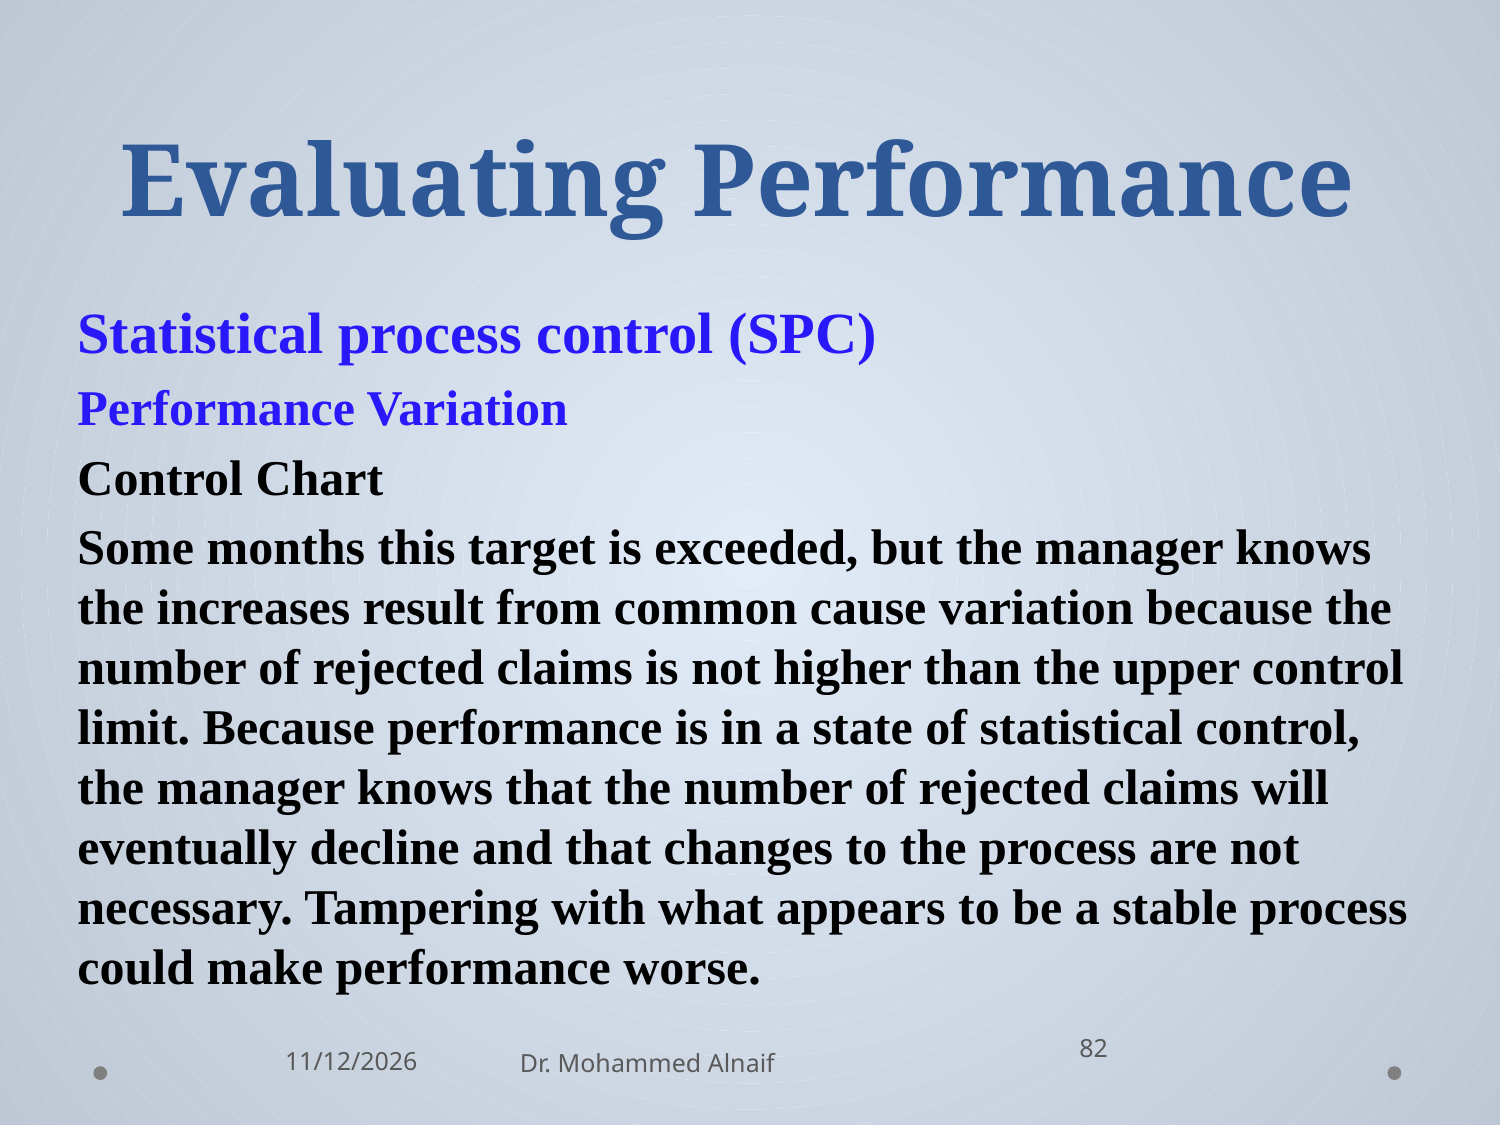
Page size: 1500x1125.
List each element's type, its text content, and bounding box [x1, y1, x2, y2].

slide_number 82 [1074, 1012, 1425, 1088]
subtitle Statistical process control (SPC) Performance Variation Control Chart Some months this target is exceeded, but the manager knows the increases result from common cause variation because the number of rejected claims is not higher than the upper control limit. Because performance is in a state of statistical control, the manager knows that the number of rejected claims will eventually decline and that changes to the process are not necessary. Tampering with what appears to be a stable process could make performance worse. [62, 287, 1438, 1013]
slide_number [75, 1025, 425, 1100]
title Evaluating Performance [100, 78, 1376, 244]
footer Dr. Mohammed Alnaif [512, 1025, 988, 1100]
